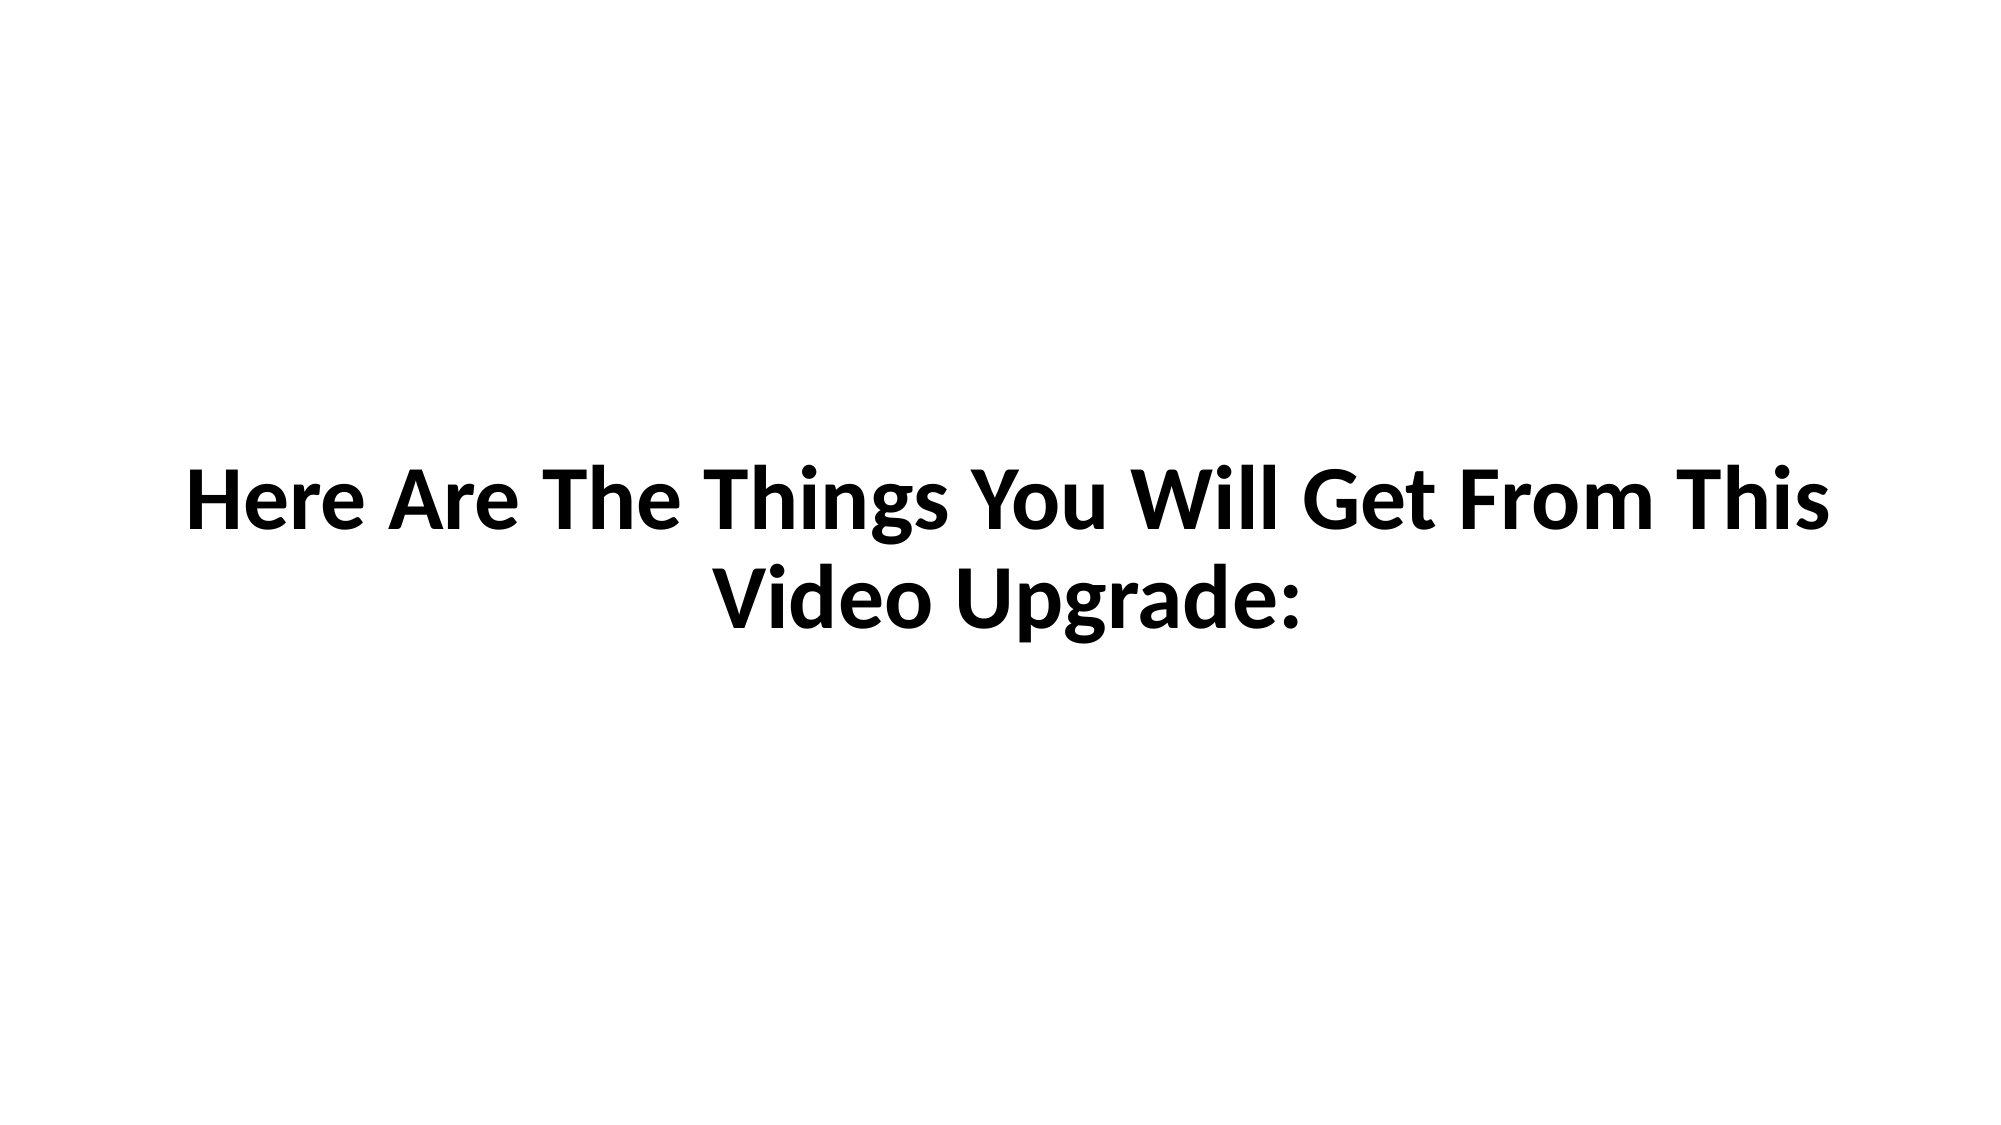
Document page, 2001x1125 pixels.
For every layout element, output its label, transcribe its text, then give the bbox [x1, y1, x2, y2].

title Here Are The Things You Will Get From This Video Upgrade: [145, 445, 1871, 664]
